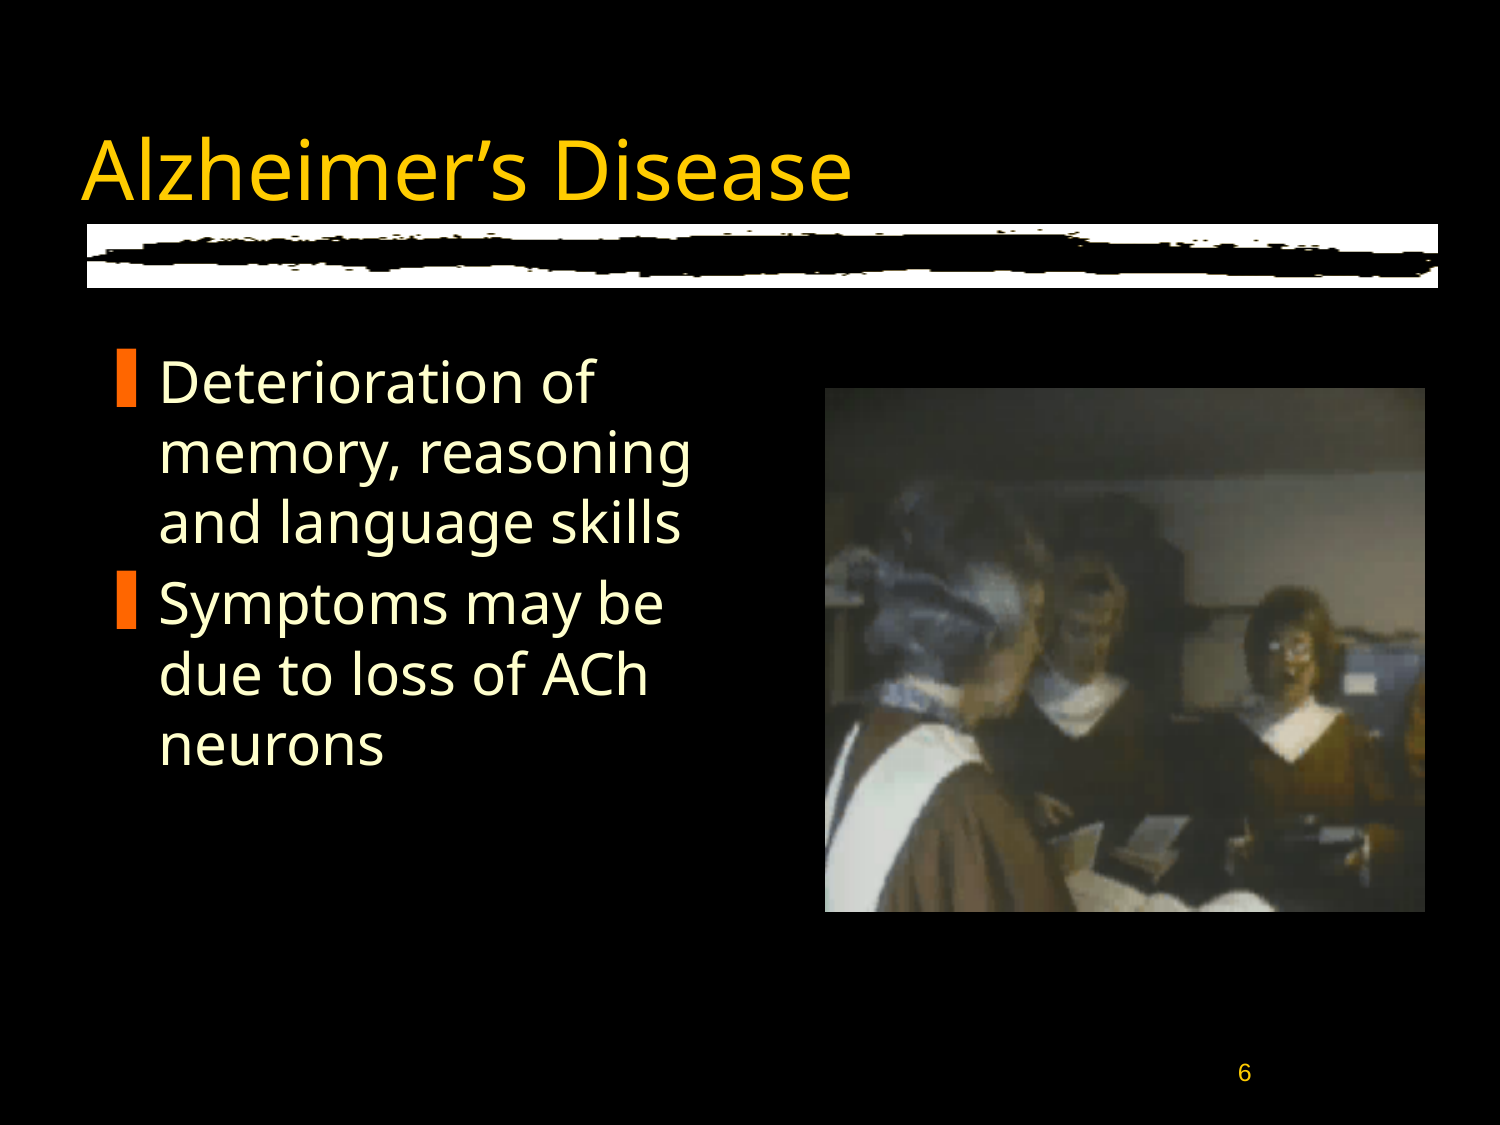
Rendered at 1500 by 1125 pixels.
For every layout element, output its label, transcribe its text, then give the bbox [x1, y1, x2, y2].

title Alzheimer’s Disease [66, 37, 1342, 226]
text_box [824, 387, 1426, 913]
list Deterioration of memory, reasoning and language skills Symptoms may be due to loss of ACh neurons [87, 337, 746, 1023]
